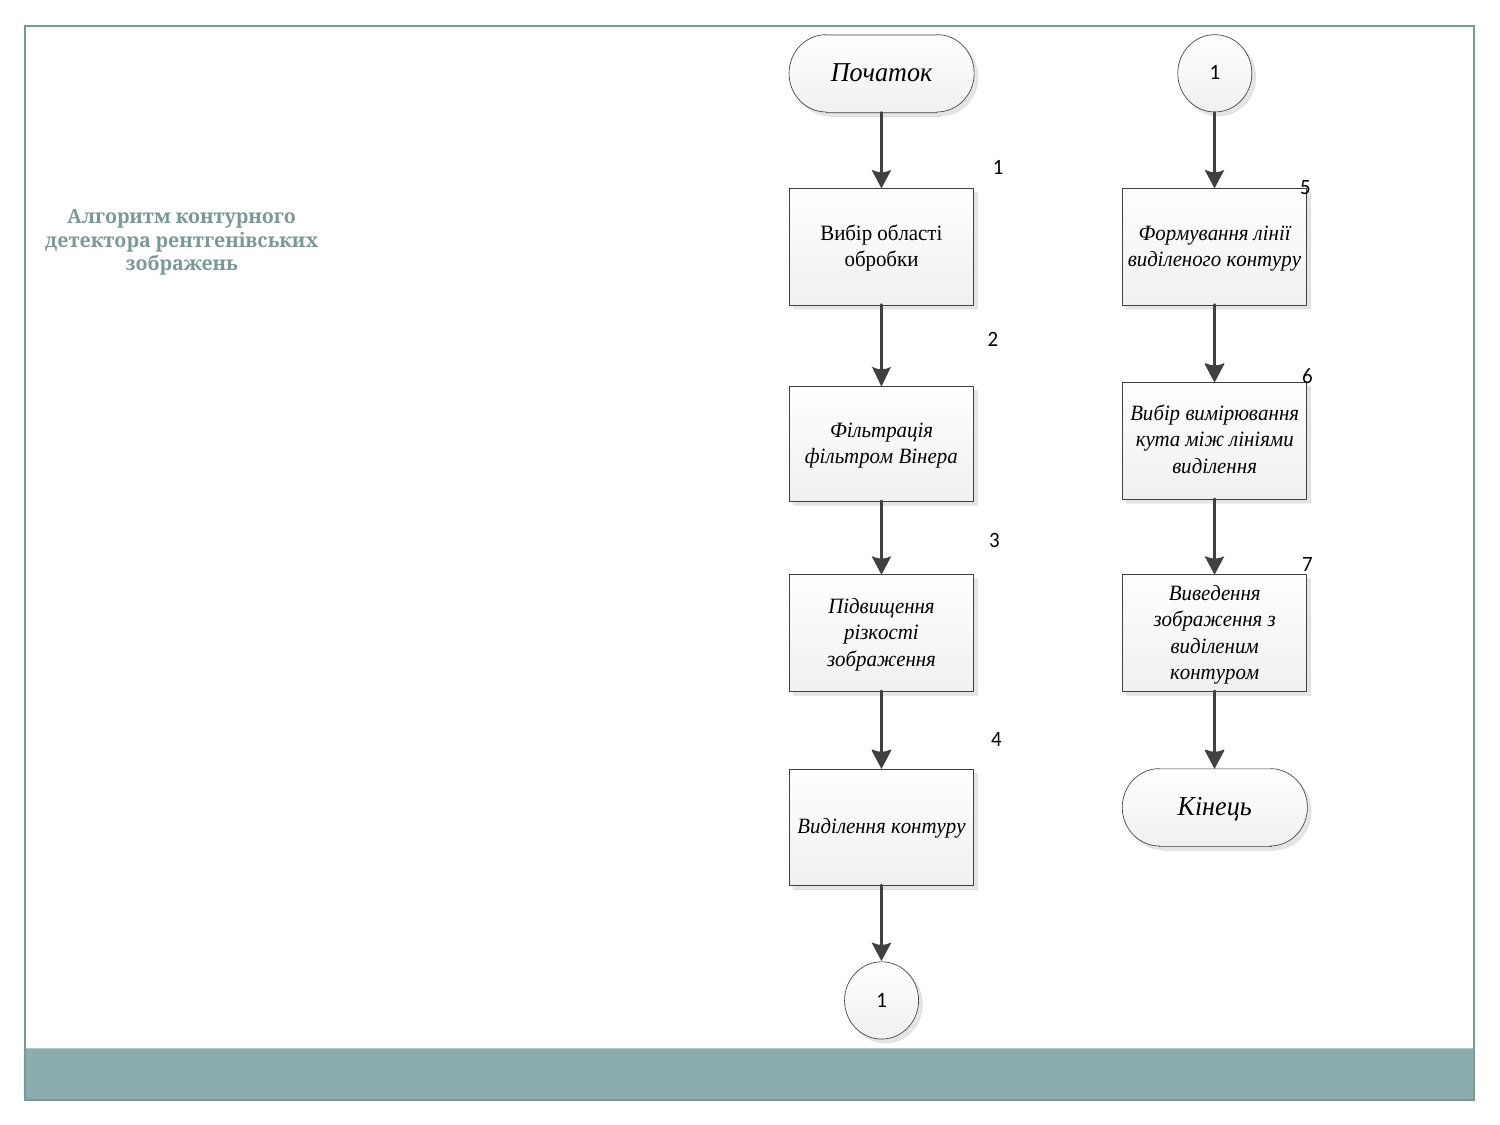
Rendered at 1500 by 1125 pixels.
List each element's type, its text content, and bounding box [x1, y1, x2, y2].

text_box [785, 30, 1442, 1047]
title Алгоритм контурного детектора рентгенівських зображень [1, 196, 362, 321]
